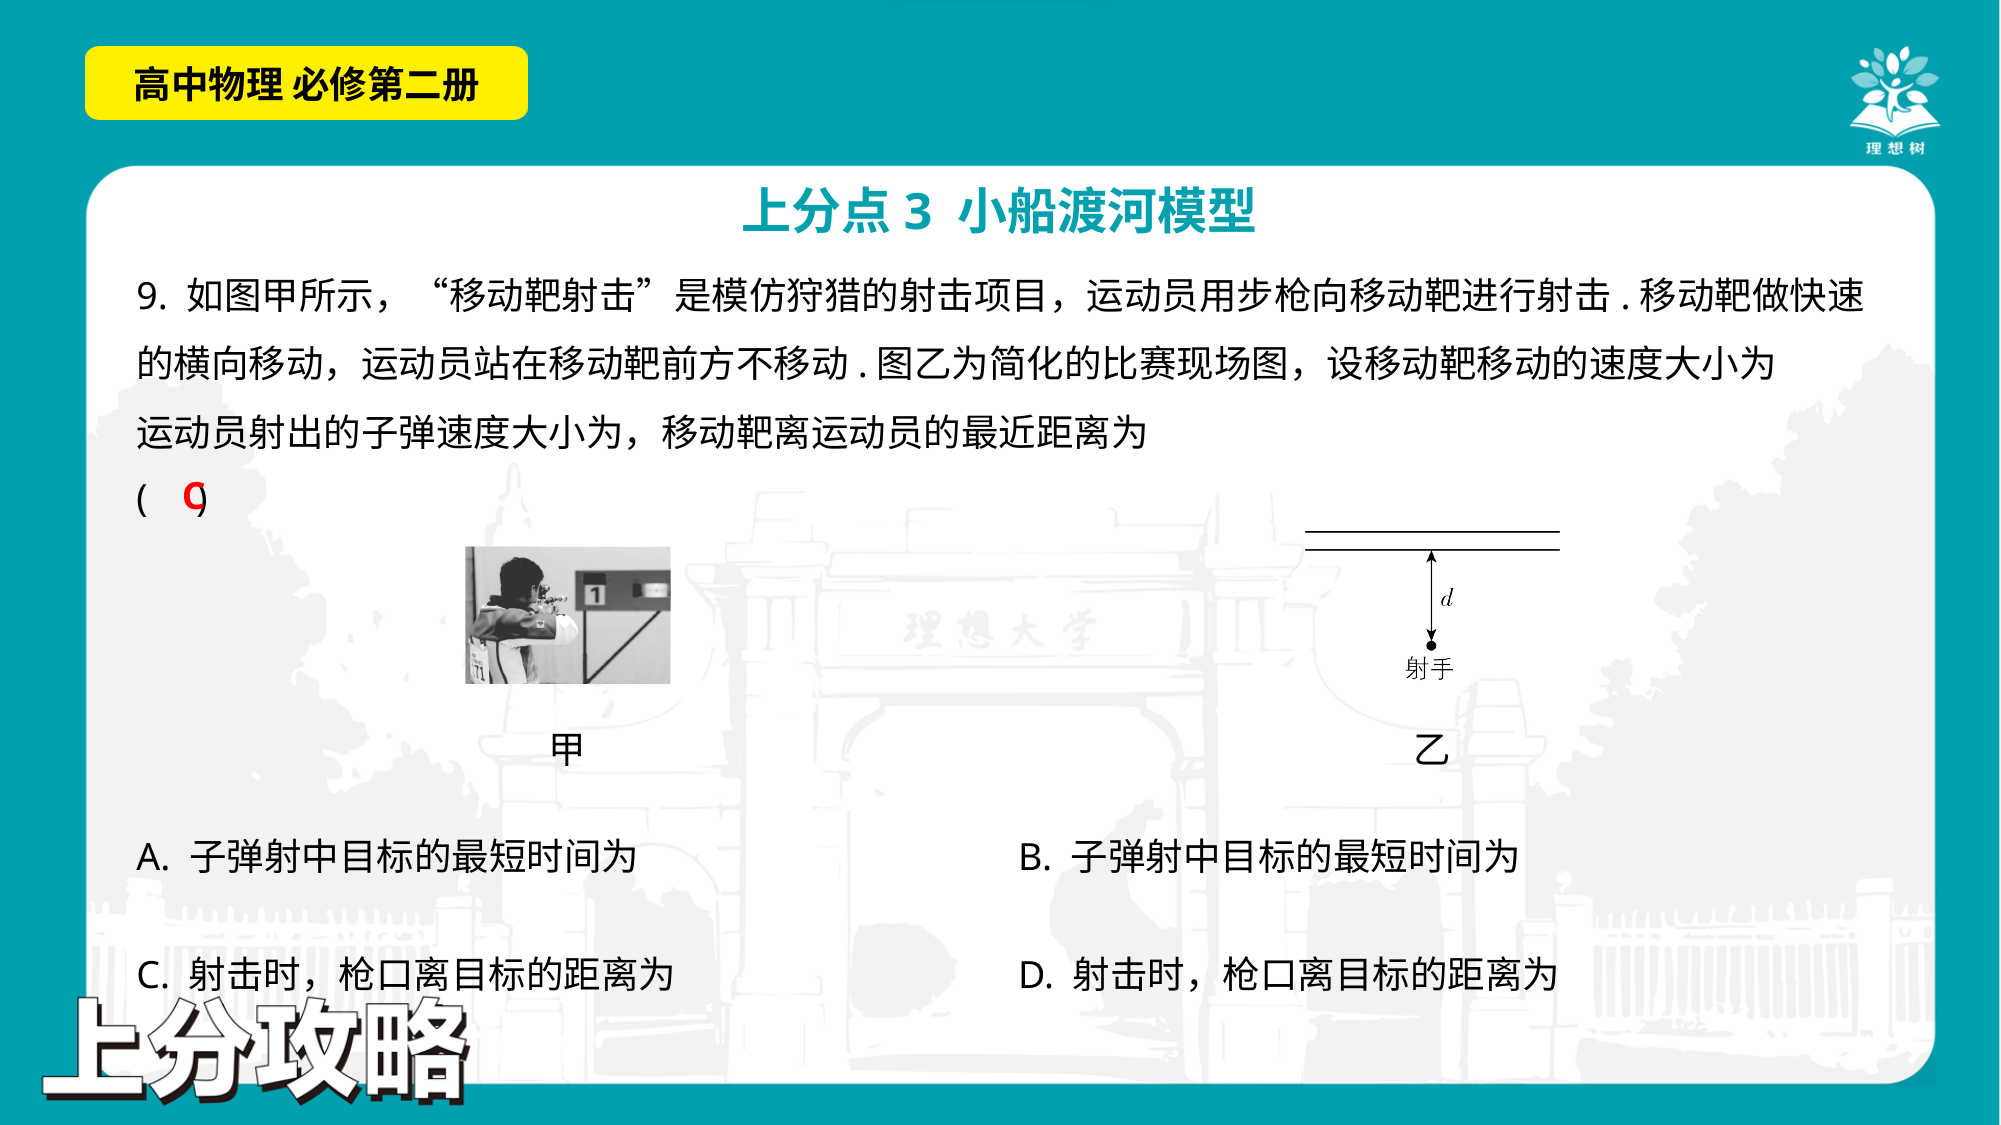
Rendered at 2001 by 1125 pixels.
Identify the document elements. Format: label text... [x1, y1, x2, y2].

text_box 乙 [1409, 704, 1456, 830]
picture [0, 0, 2000, 1125]
text_box 甲 [544, 704, 591, 830]
text_box C [166, 452, 221, 511]
